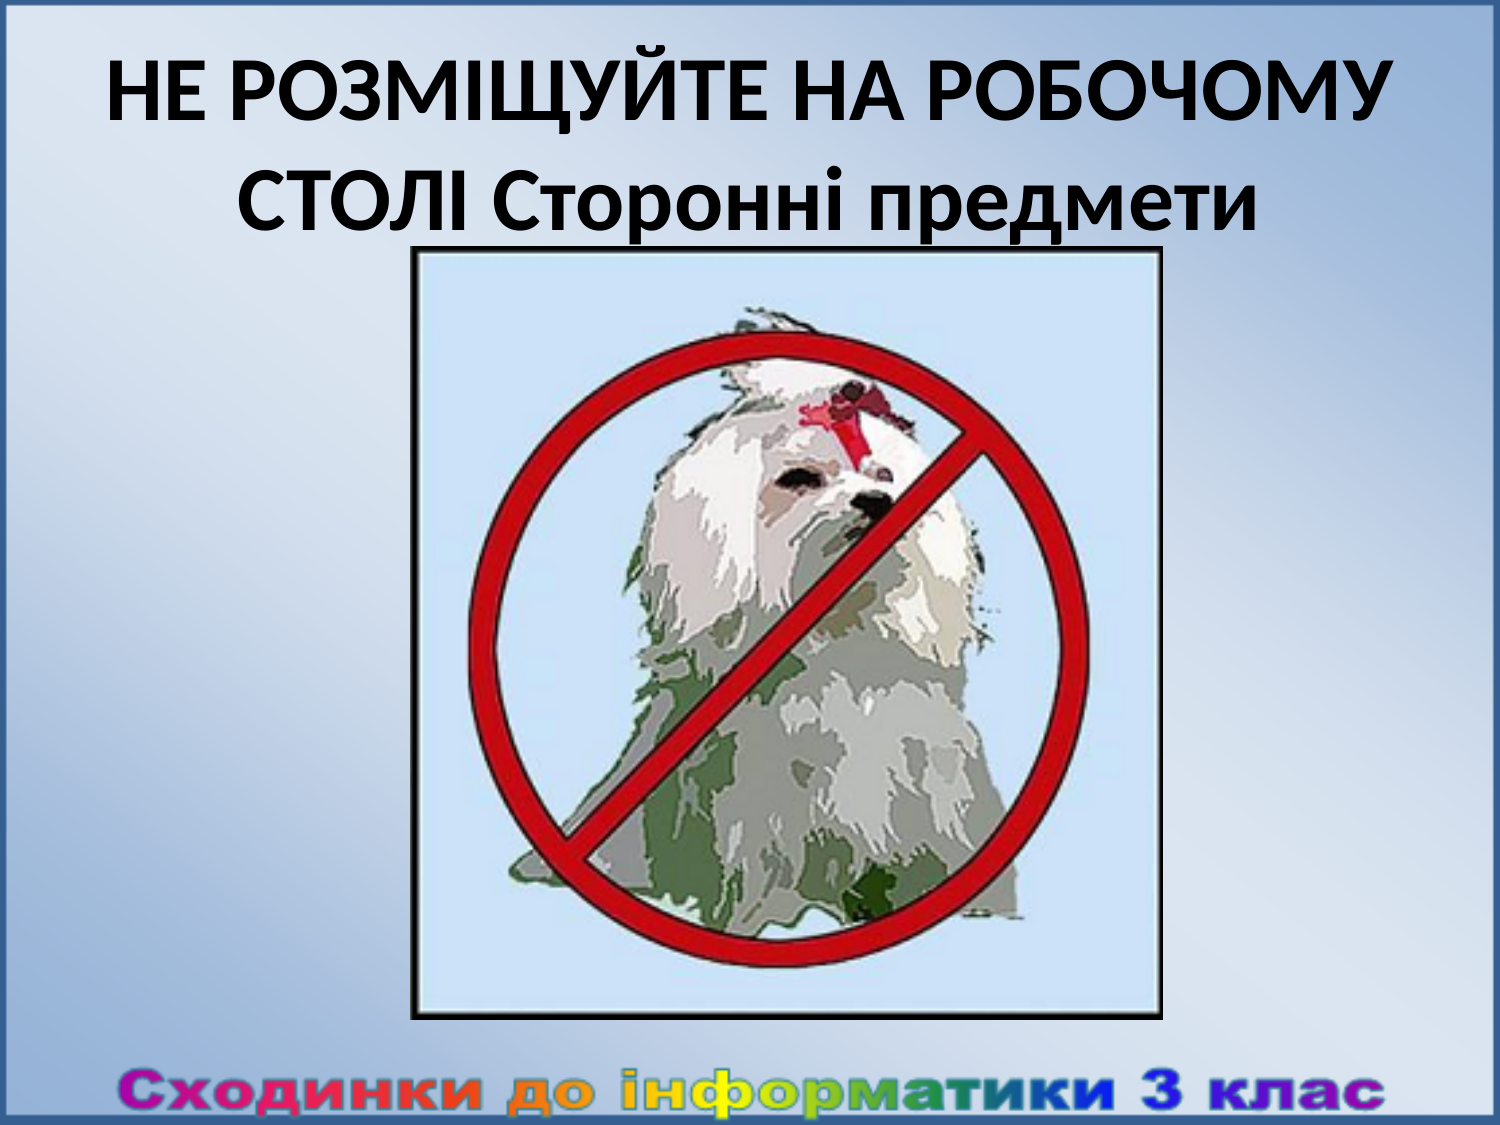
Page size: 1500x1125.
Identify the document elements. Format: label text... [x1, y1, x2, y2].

picture [0, 0, 1500, 1125]
title НЕ РОЗМІЩУЙТЕ НА РОБОЧОМУ СТОЛІ Сторонні предмети [74, 44, 1426, 233]
